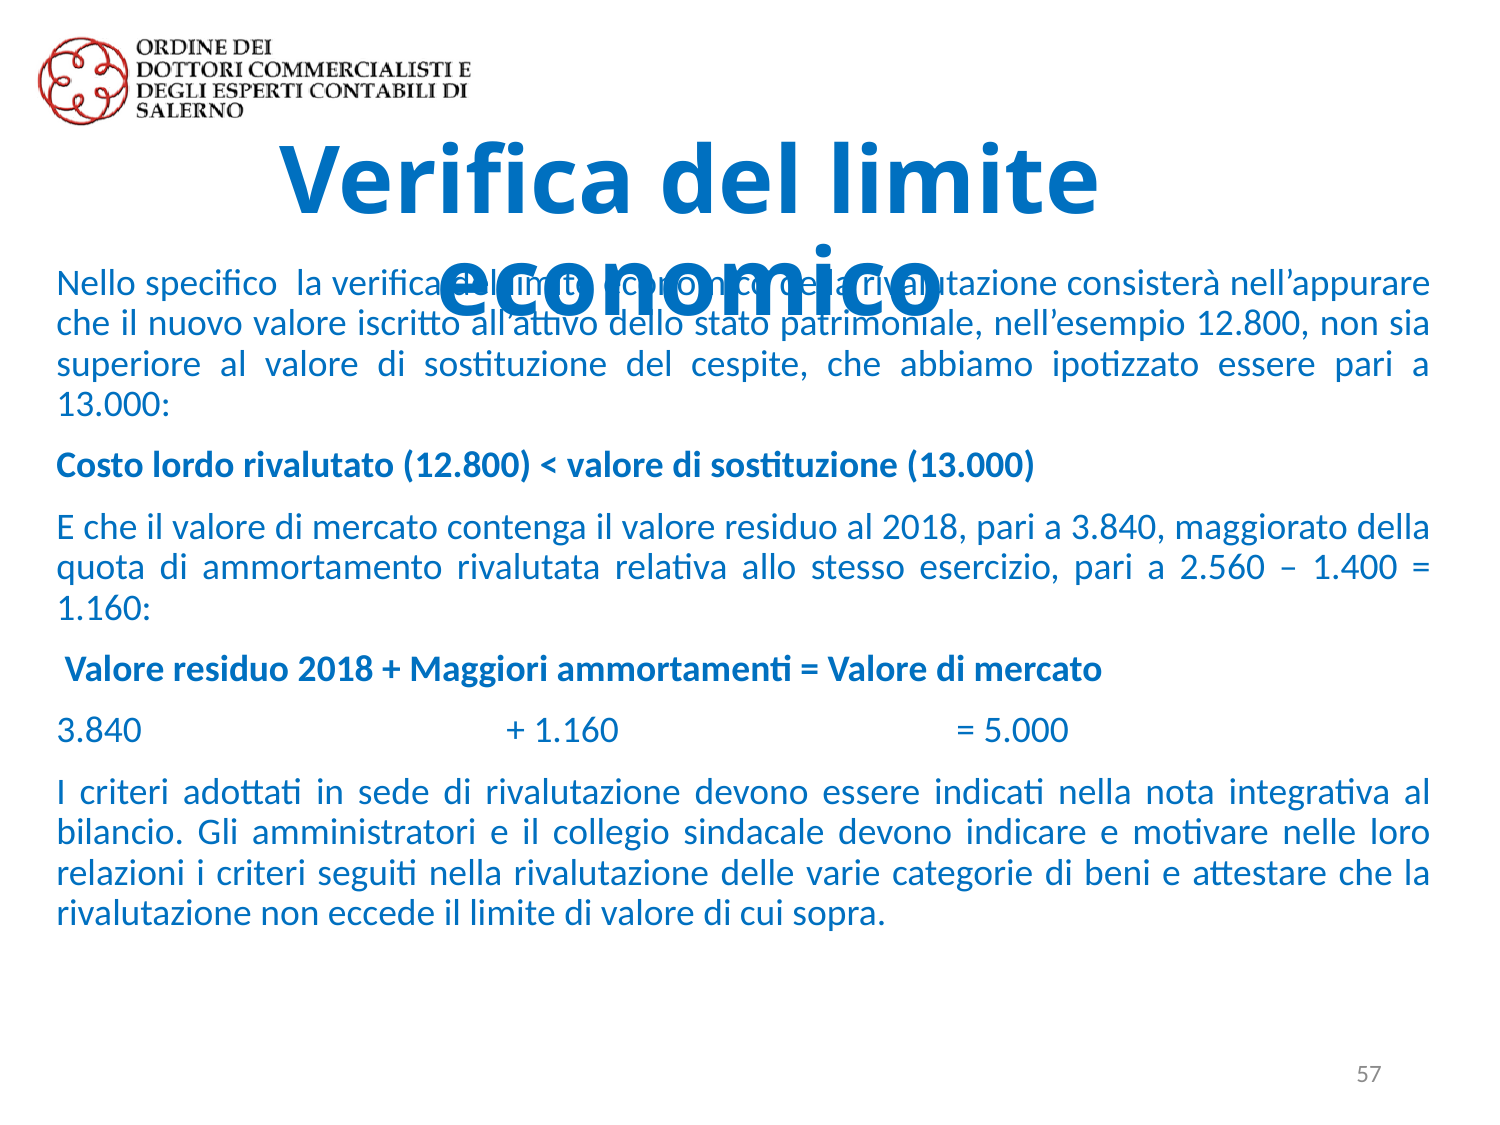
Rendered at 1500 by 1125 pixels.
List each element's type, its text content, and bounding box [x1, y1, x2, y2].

title Verifica del limite economico [53, 125, 1329, 232]
slide_number 57 [1059, 1042, 1397, 1103]
subtitle Nello specifico la verifica del limite economico della rivalutazione consisterà nell’appurare che il nuovo valore iscritto all’attivo dello stato patrimoniale, nell’esempio 12.800, non sia superiore al valore di sostituzione del cespite, che abbiamo ipotizzato essere pari a 13.000: Costo lordo rivalutato (12.800) < valore di sostituzione (13.000) E che il valore di mercato contenga il valore residuo al 2018, pari a 3.840, maggiorato della quota di ammortamento rivalutata relativa allo stesso esercizio, pari a 2.560 – 1.400 = 1.160: Valore residuo 2018 + Maggiori ammortamenti = Valore di mercato 3.840 + 1.160 = 5.000 I criteri adottati in sede di rivalutazione devono essere indicati nella nota integrativa al bilancio. Gli amministratori e il collegio sindacale devono indicare e motivare nelle loro relazioni i criteri seguiti nella rivalutazione delle varie categorie di beni e attestare che la rivalutazione non eccede il limite di valore di cui sopra. [41, 255, 1447, 1047]
picture [29, 29, 479, 127]
